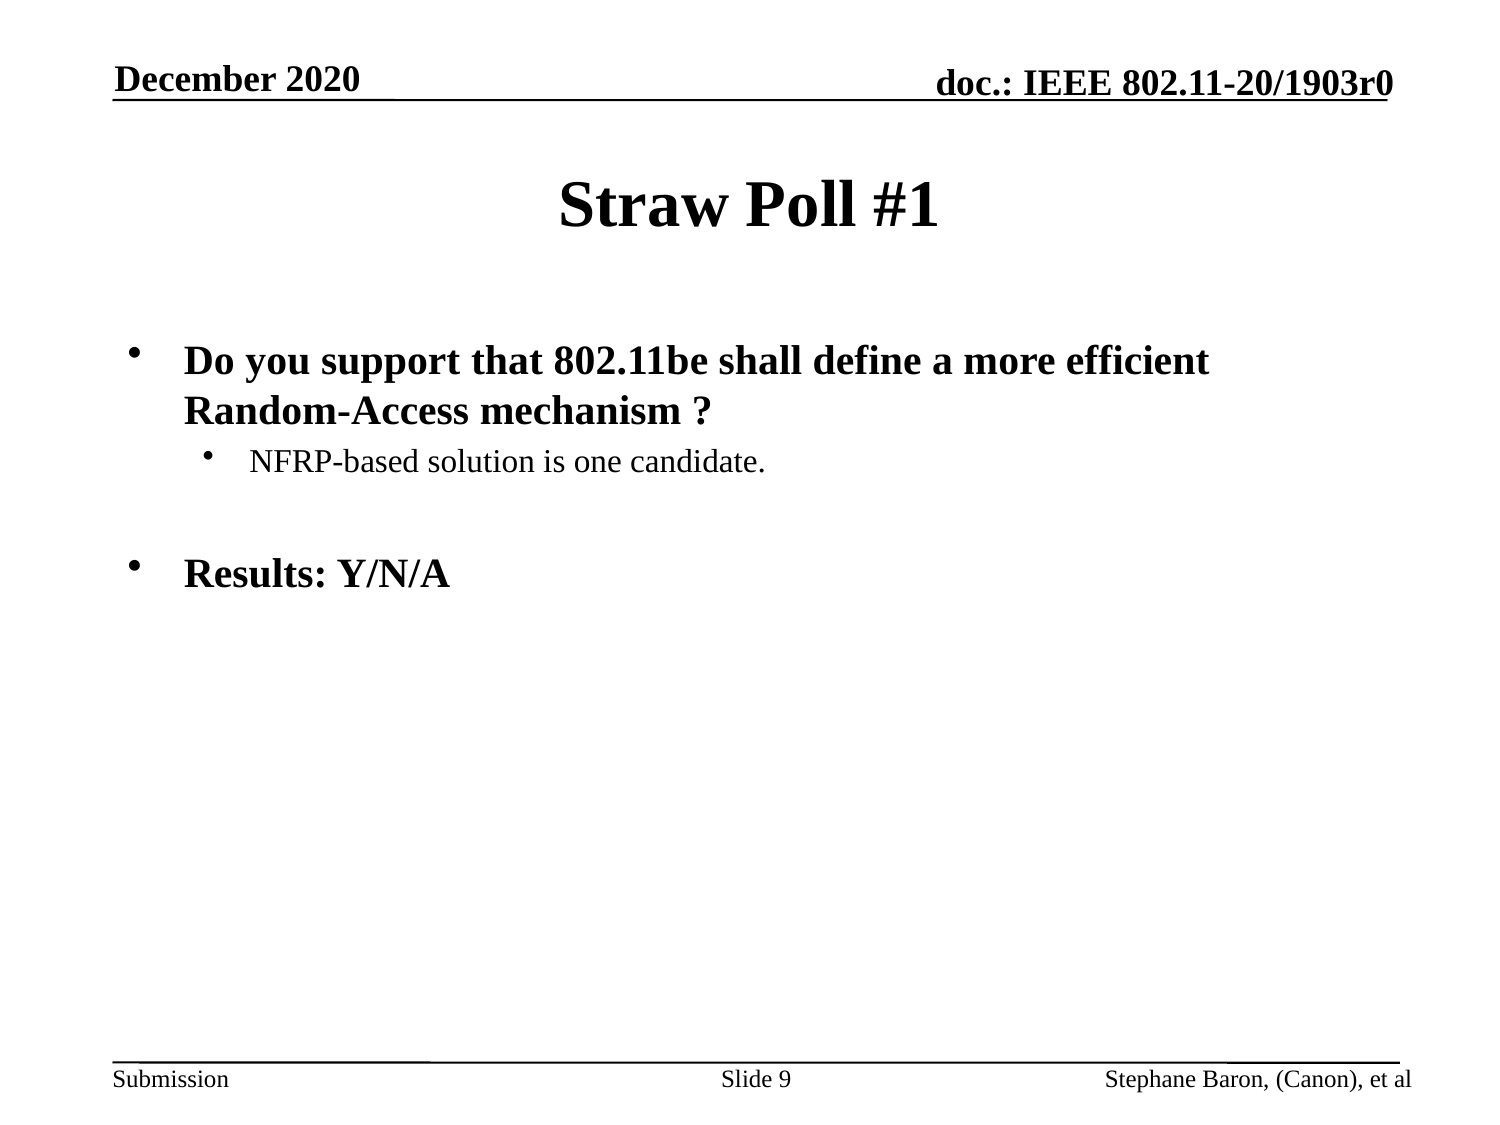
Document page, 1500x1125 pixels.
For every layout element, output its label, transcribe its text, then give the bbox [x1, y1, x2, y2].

text_box Straw Poll #1 [112, 112, 1388, 288]
text_box Do you support that 802.11be shall define a more efficient Random-Access mechanism ? NFRP-based solution is one candidate. Results: Y/N/A [112, 324, 1388, 663]
footer Stephane Baron, (Canon), et al [977, 1061, 1413, 1101]
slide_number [114, 54, 423, 100]
slide_number Slide 9 [712, 1061, 800, 1123]
